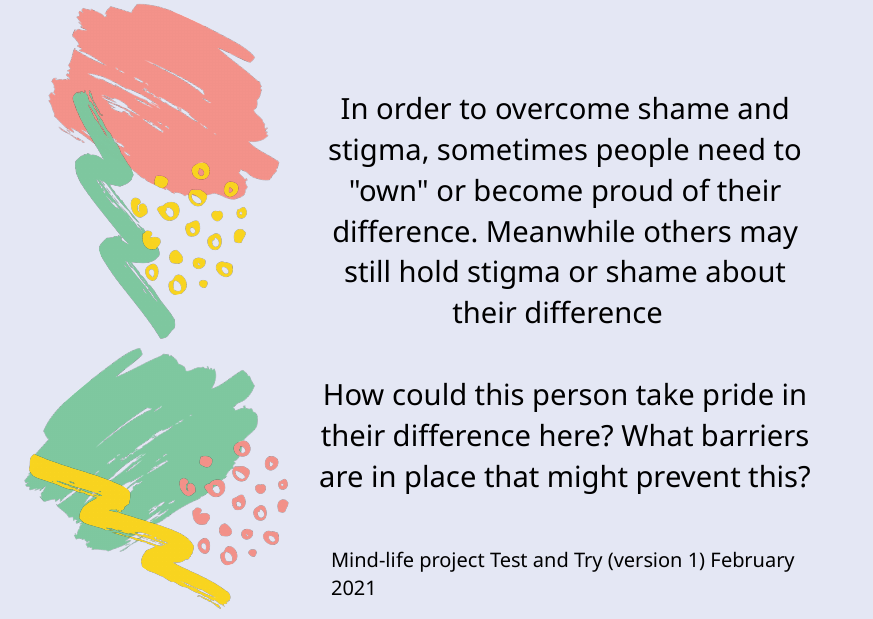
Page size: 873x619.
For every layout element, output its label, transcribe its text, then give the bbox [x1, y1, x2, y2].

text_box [0, 0, 319, 619]
text_box In order to overcome shame and stigma, sometimes people need to "own" or become proud of their difference. Meanwhile others may still hold stigma or shame about their difference How could this person take pride in their difference here? What barriers are in place that might prevent this? [323, 84, 812, 493]
text_box Mind-life project Test and Try (version 1) February 2021 [331, 543, 812, 600]
